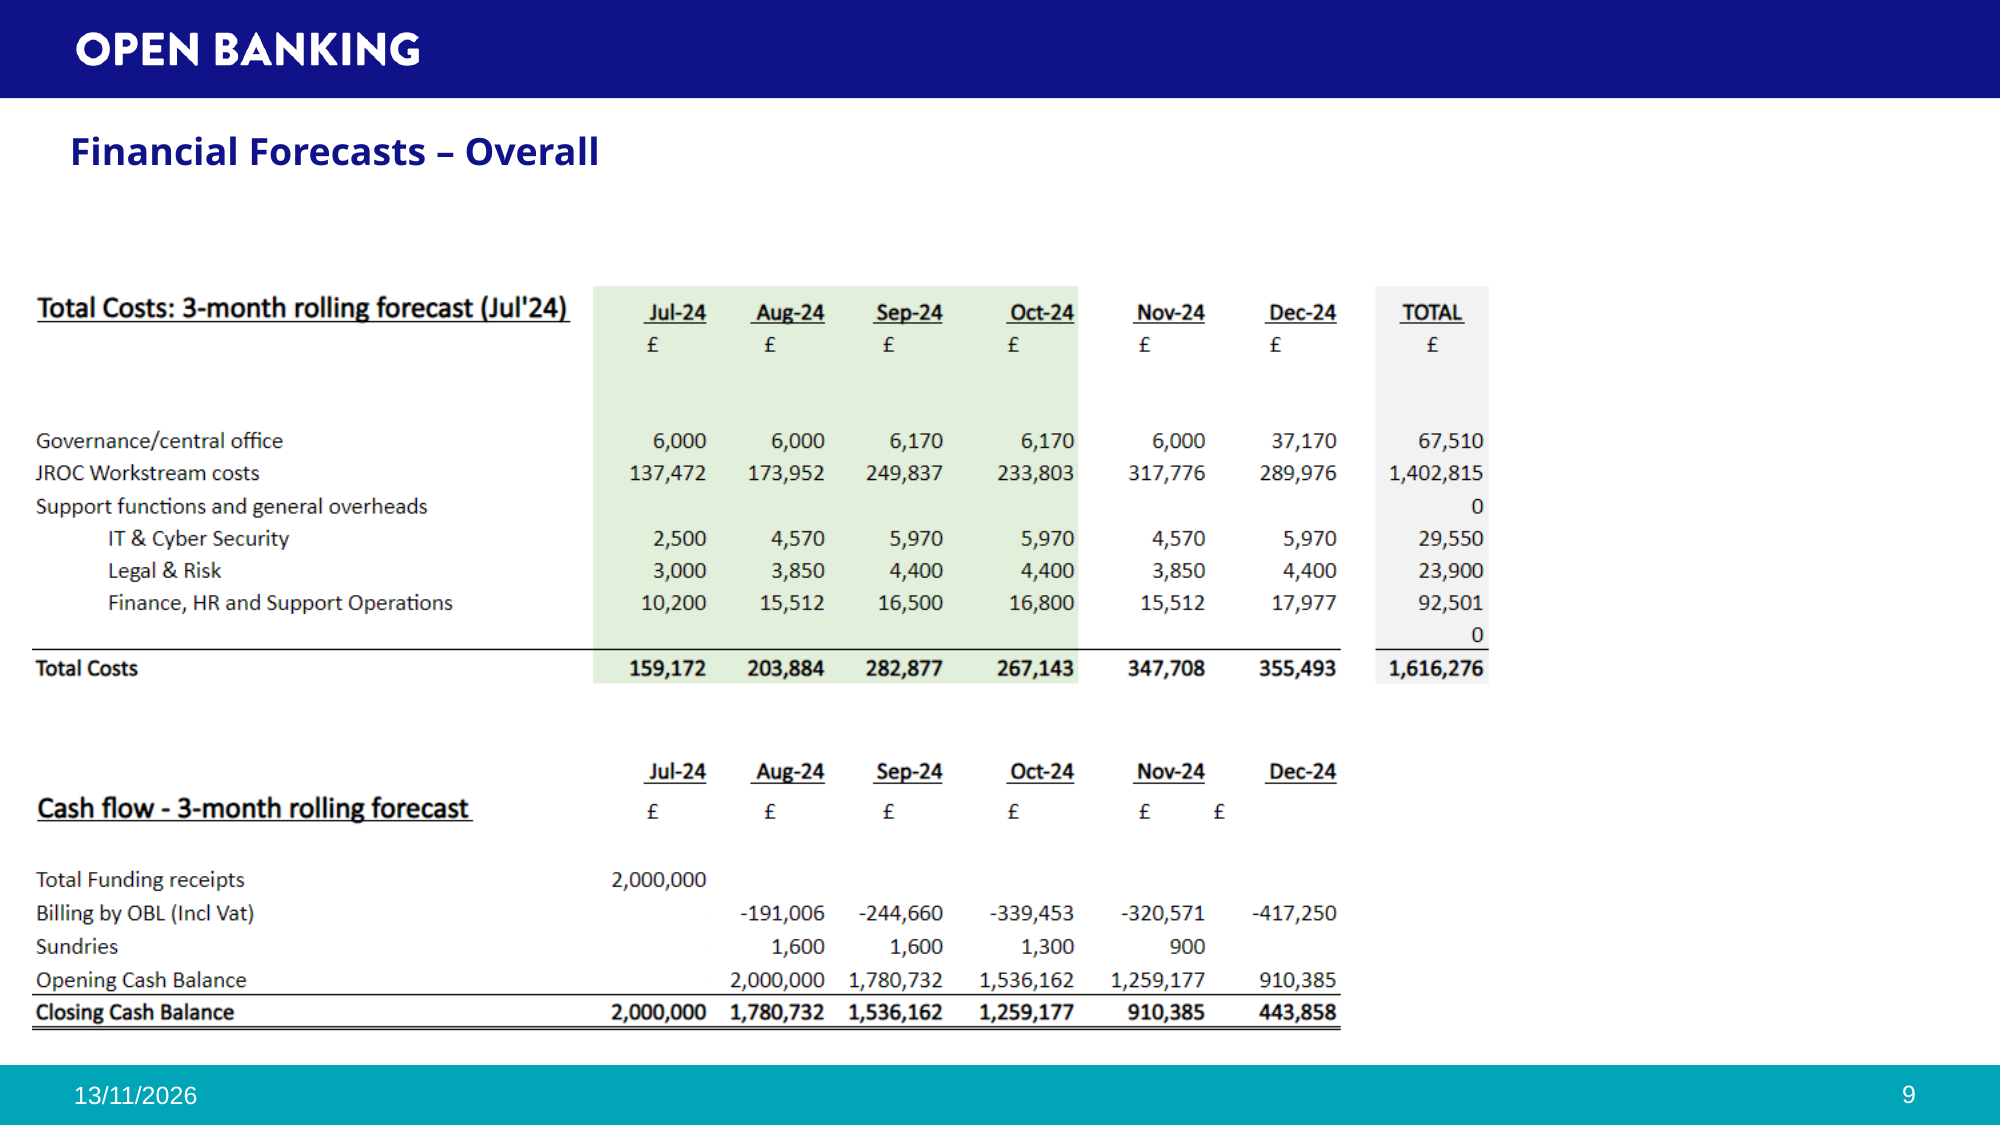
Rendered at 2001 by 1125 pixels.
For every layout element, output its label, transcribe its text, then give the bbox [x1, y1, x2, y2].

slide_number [59, 1065, 509, 1125]
picture [43, 0, 452, 99]
title Financial Forecasts – Overall [54, 125, 1629, 207]
footer [662, 1064, 1338, 1124]
slide_number 9 [1412, 1064, 1932, 1124]
picture [32, 281, 1537, 1057]
